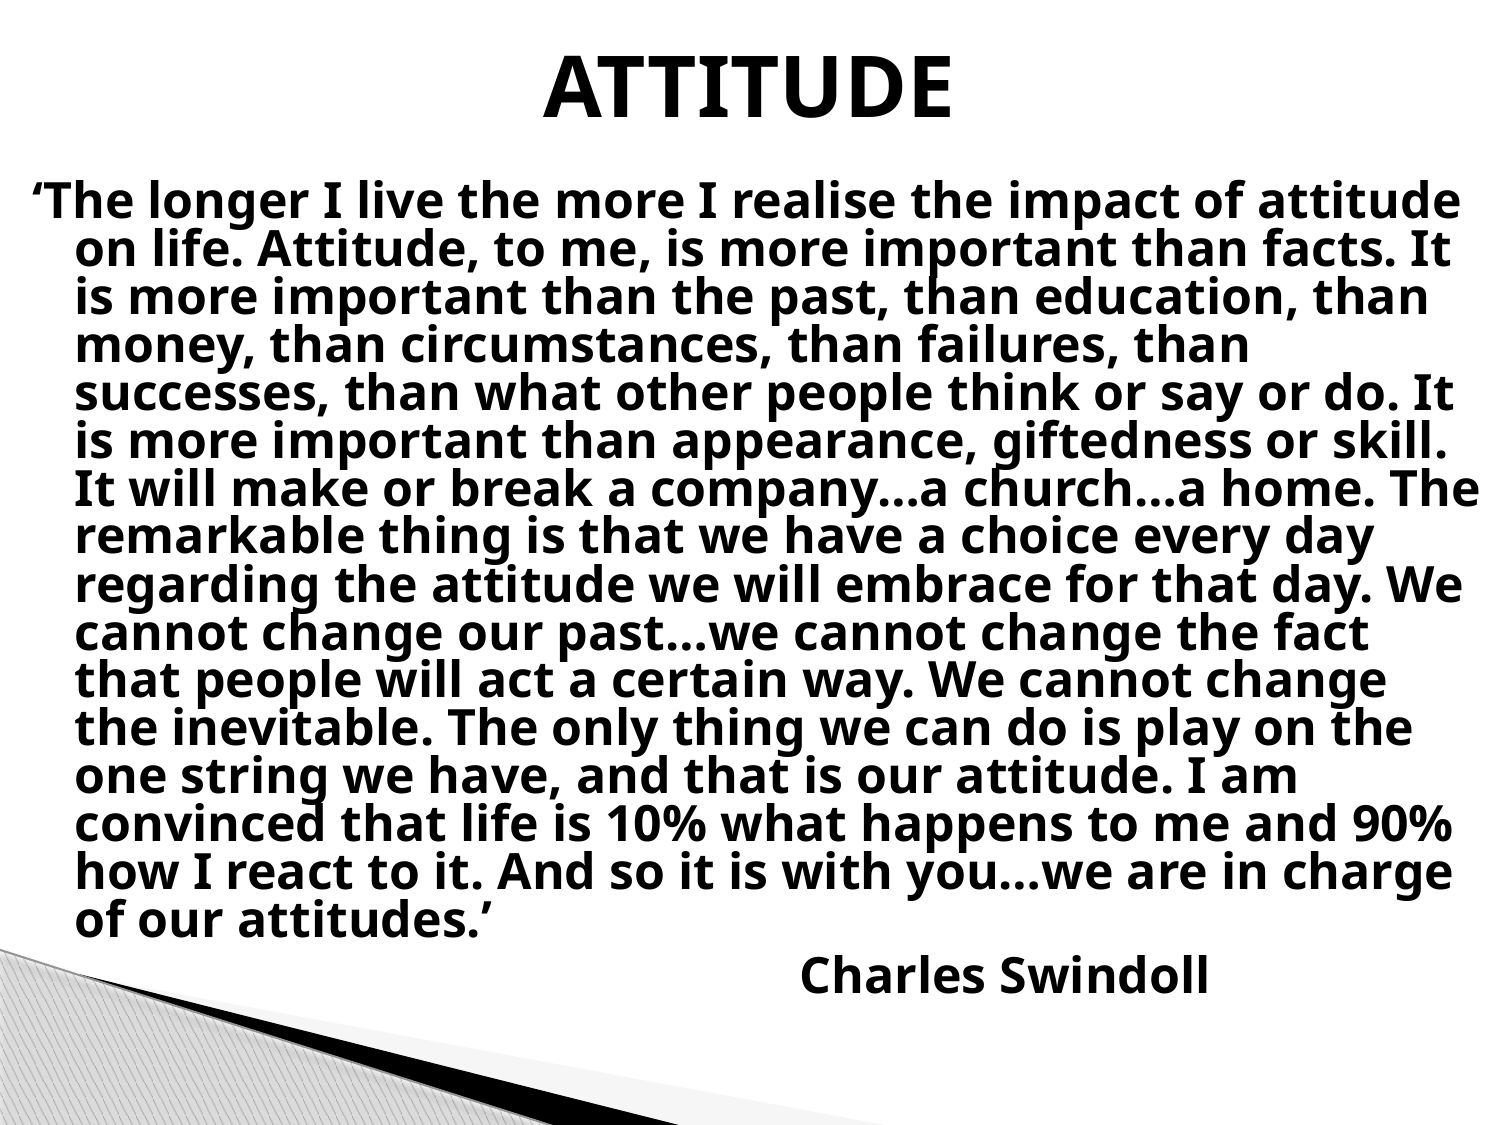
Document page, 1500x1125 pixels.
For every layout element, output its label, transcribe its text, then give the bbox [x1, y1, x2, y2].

list ‘The longer I live the more I realise the impact of attitude on life. Attitude, to me, is more important than facts. It is more important than the past, than education, than money, than circumstances, than failures, than successes, than what other people think or say or do. It is more important than appearance, giftedness or skill. It will make or break a company…a church…a home. The remarkable thing is that we have a choice every day regarding the attitude we will embrace for that day. We cannot change our past…we cannot change the fact that people will act a certain way. We cannot change the inevitable. The only thing we can do is play on the one string we have, and that is our attitude. I am convinced that life is 10% what happens to me and 90% how I react to it. And so it is with you…we are in charge of our attitudes.’ Charles Swindoll [0, 172, 1500, 1072]
title ATTITUDE [112, 0, 1388, 290]
